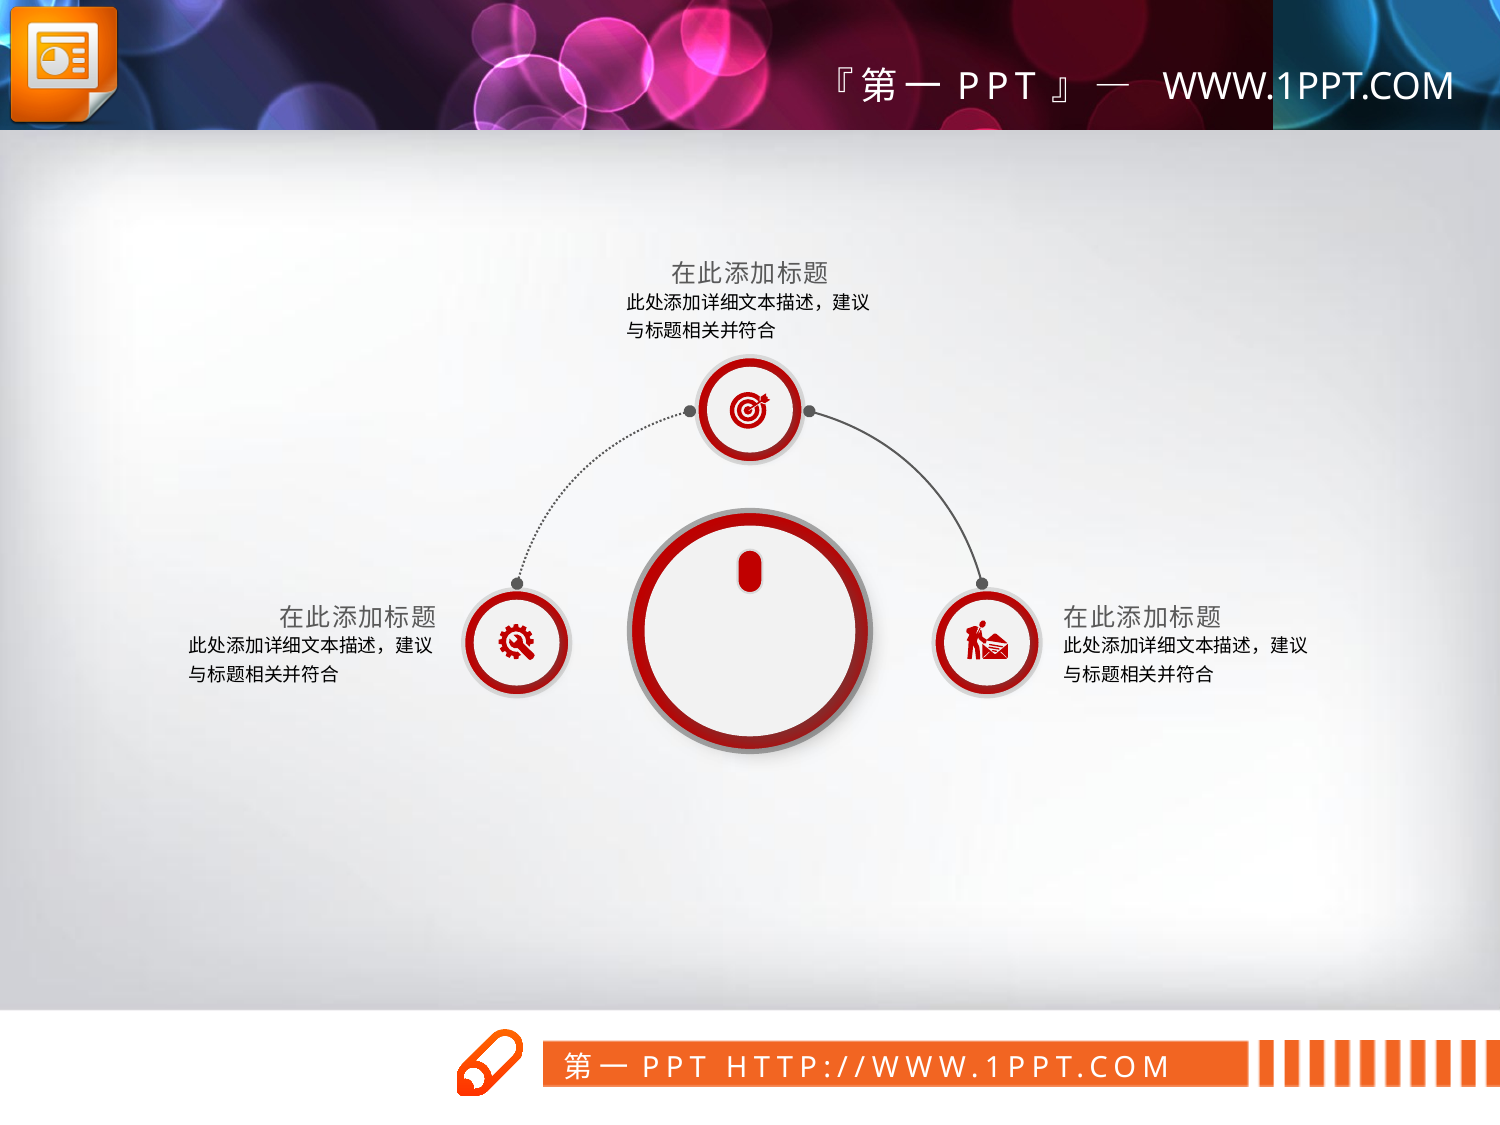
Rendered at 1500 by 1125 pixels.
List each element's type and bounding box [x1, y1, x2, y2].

text_box [933, 588, 1041, 697]
text_box [498, 623, 536, 661]
text_box [162, 593, 452, 694]
text_box [629, 510, 871, 752]
picture [0, 0, 1500, 1012]
text_box [696, 358, 804, 464]
text_box [808, 405, 989, 587]
text_box [462, 588, 571, 697]
text_box [511, 405, 691, 587]
text_box [1048, 593, 1339, 694]
text_box [605, 249, 895, 350]
picture [543, 1040, 1500, 1087]
text_box [965, 619, 1009, 660]
